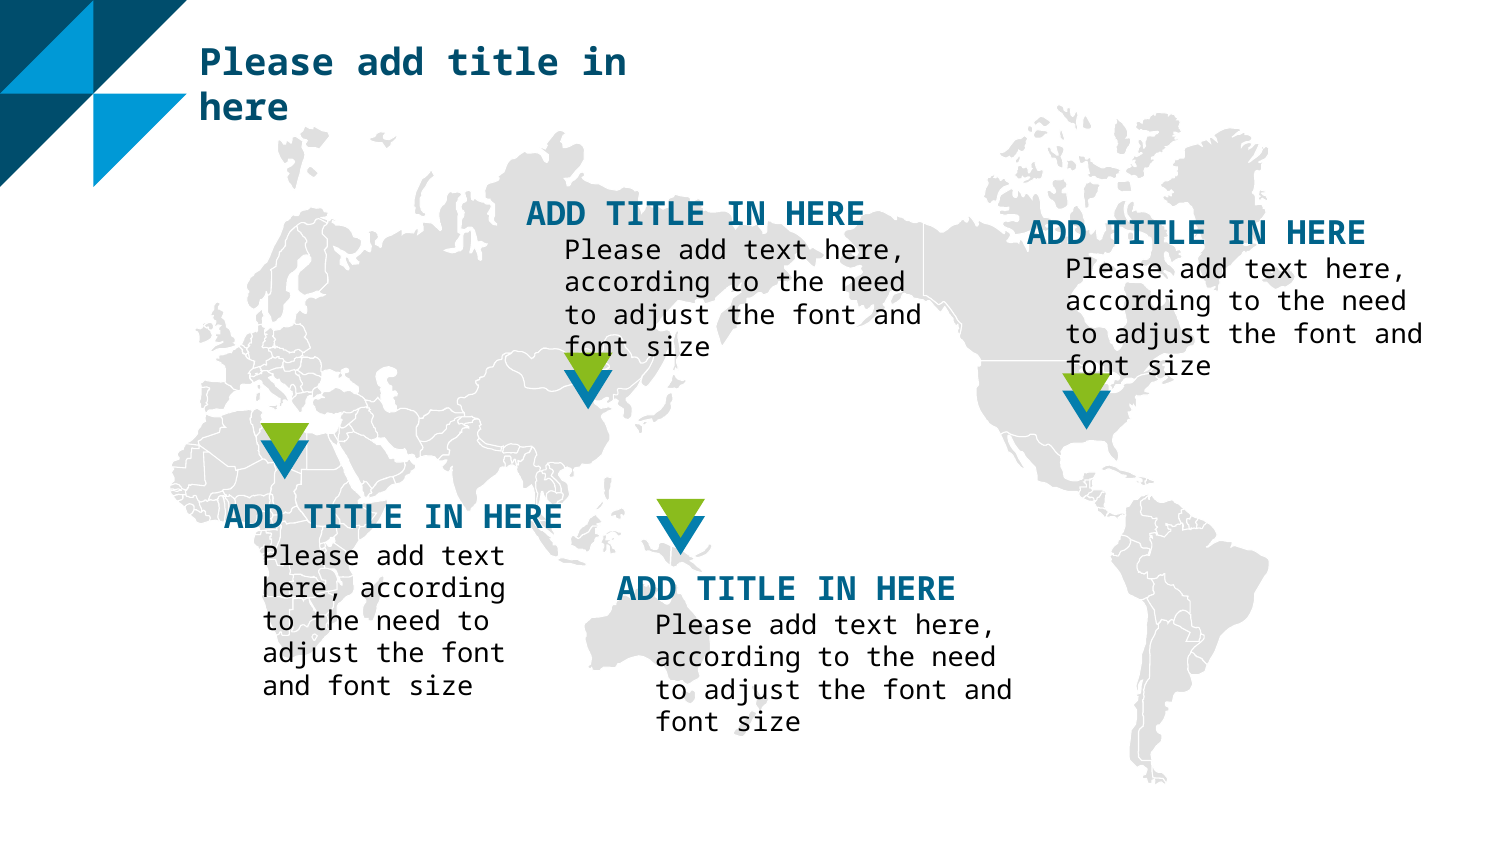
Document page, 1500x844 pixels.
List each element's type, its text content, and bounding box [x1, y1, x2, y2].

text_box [656, 498, 706, 556]
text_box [1061, 373, 1112, 430]
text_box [169, 104, 1296, 786]
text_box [0, 0, 187, 188]
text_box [563, 352, 613, 410]
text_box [1050, 203, 1440, 358]
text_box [549, 184, 939, 339]
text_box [639, 559, 1030, 714]
text_box Please add title in here [191, 30, 647, 103]
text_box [260, 422, 310, 480]
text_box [247, 487, 555, 678]
